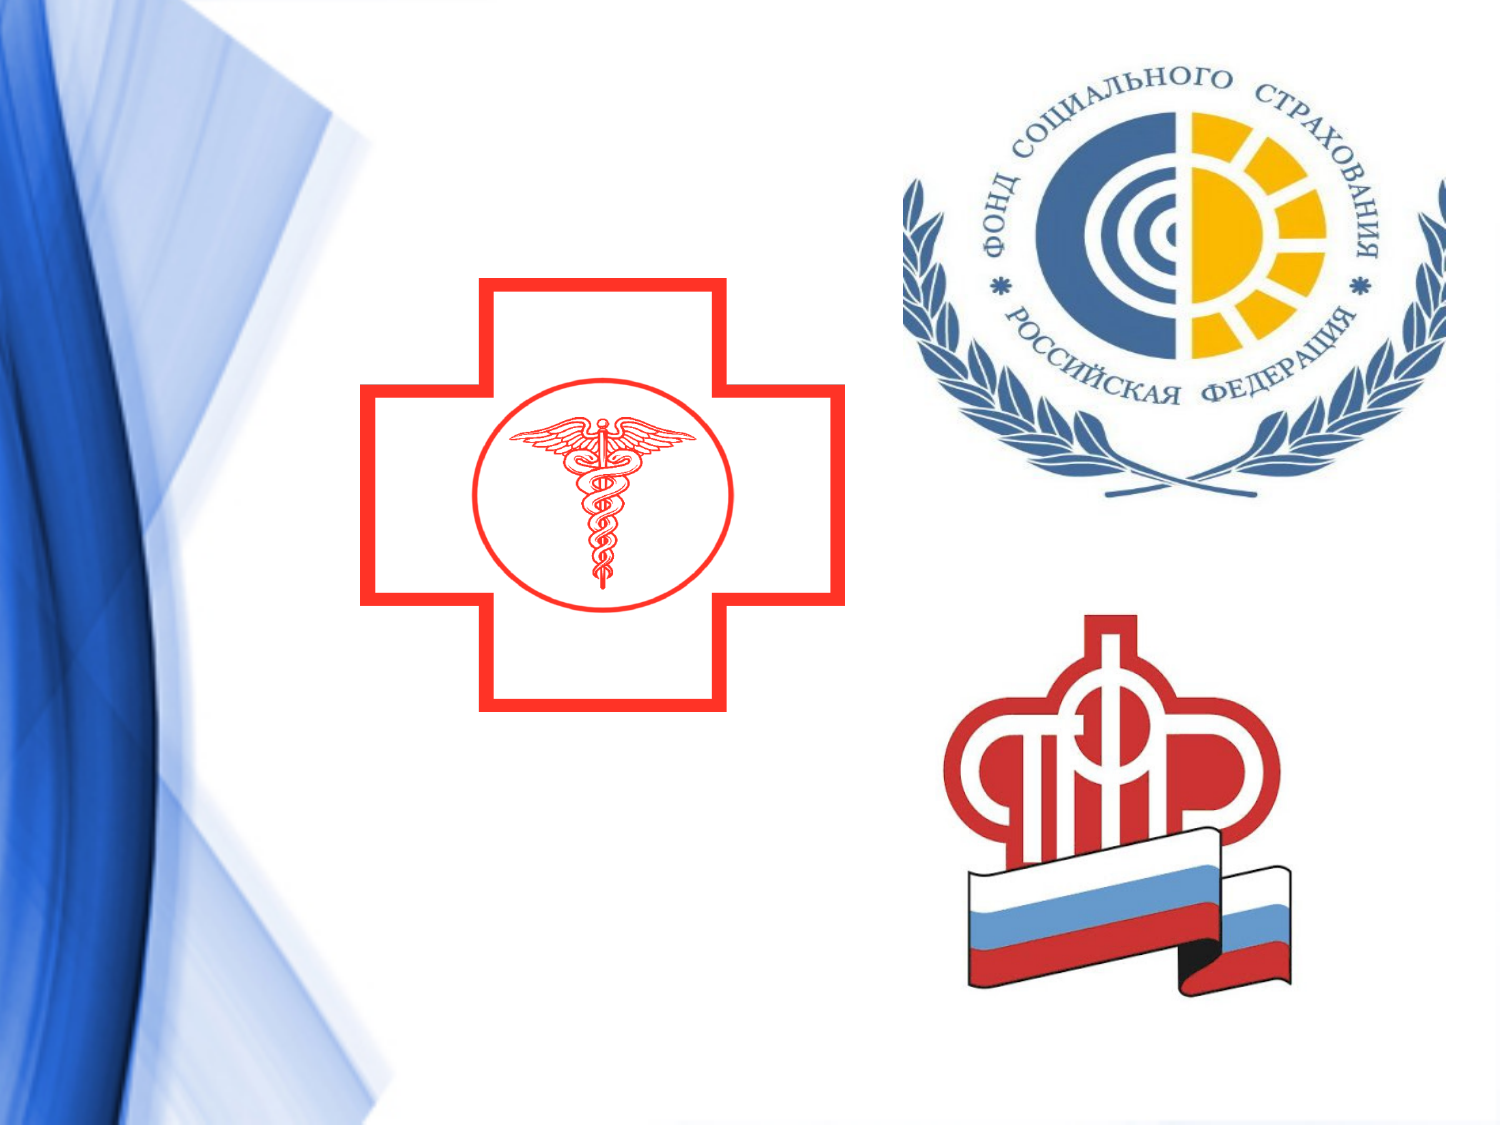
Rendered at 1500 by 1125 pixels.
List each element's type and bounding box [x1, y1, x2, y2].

list [903, 54, 1447, 516]
picture [0, 0, 1500, 1125]
